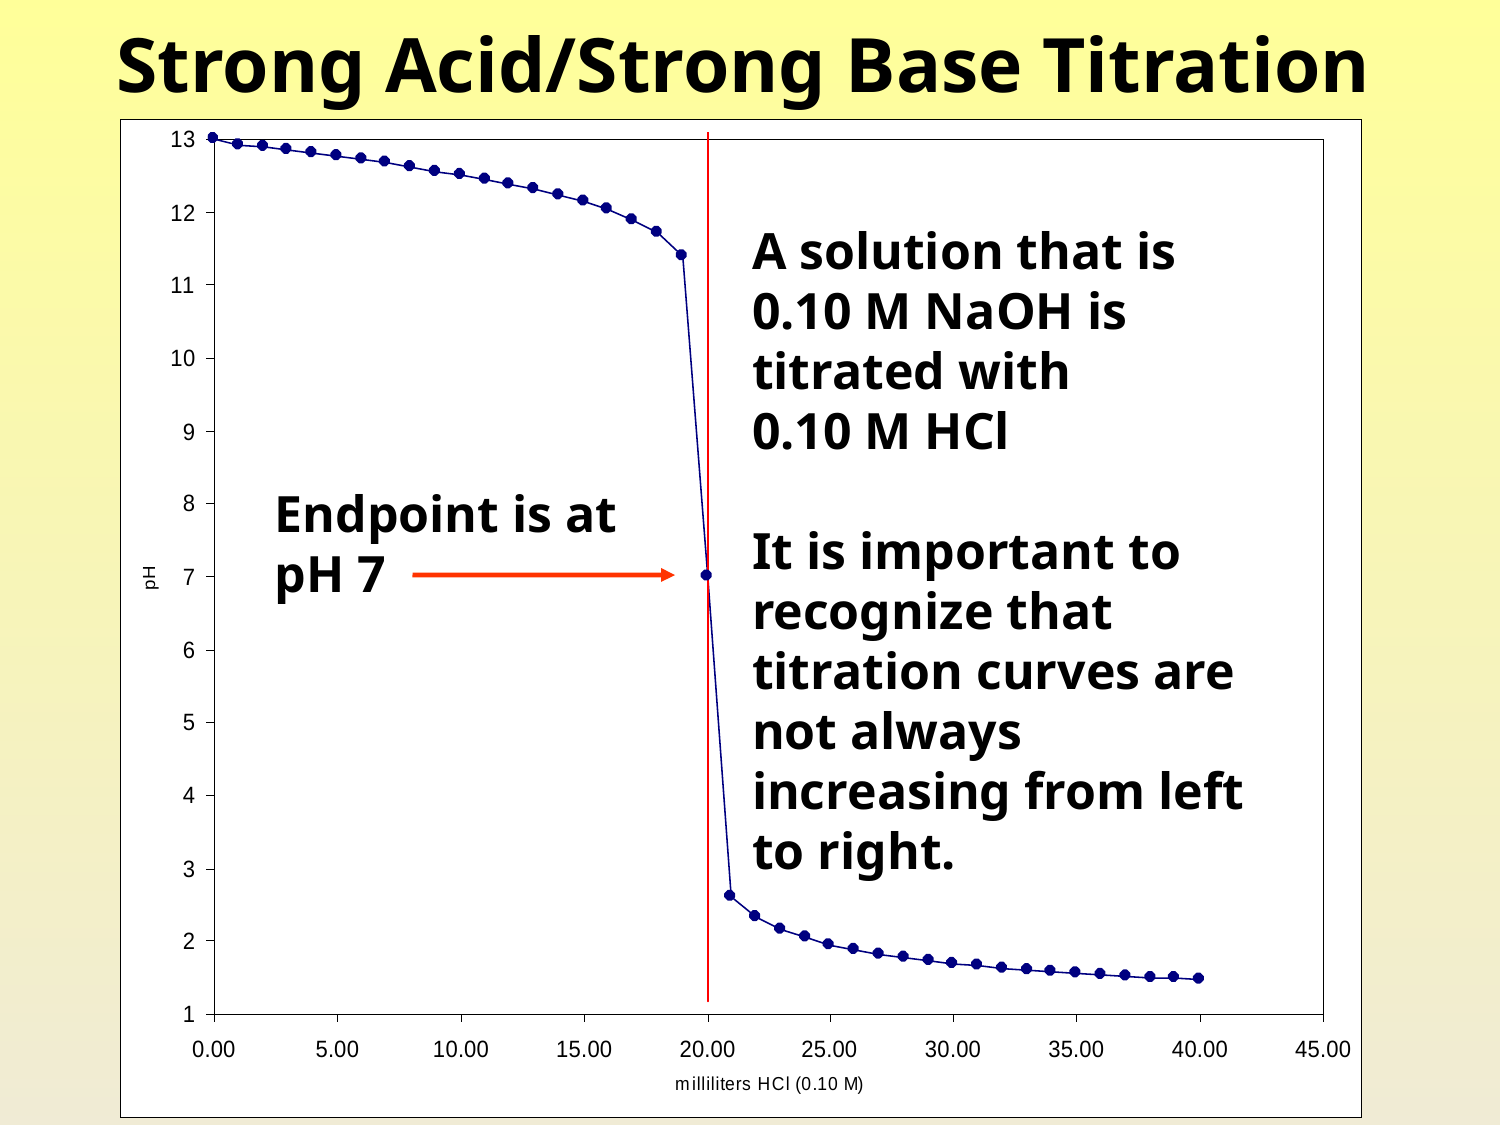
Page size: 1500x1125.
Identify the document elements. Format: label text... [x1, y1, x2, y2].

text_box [112, 110, 1371, 1125]
title Strong Acid/Strong Base Titration [62, 0, 1426, 126]
